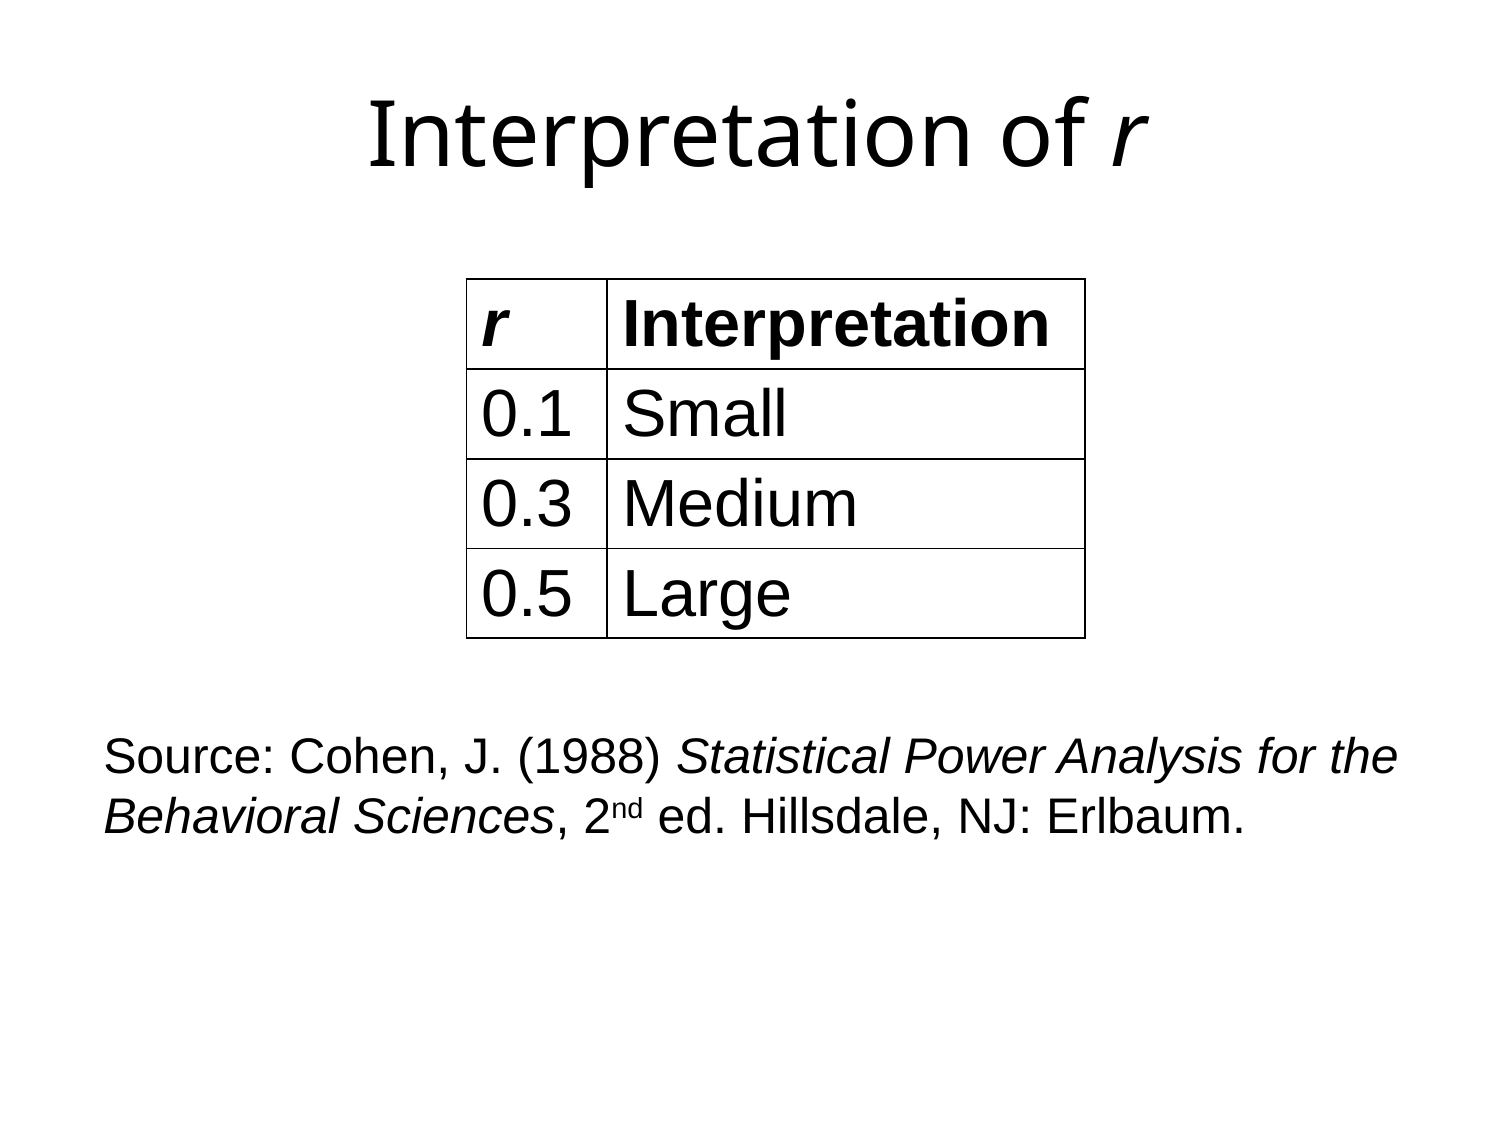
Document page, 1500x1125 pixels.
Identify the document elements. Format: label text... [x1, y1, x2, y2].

table_cell Medium [608, 460, 1084, 548]
table_cell 0.1 [467, 370, 606, 458]
title Interpretation of r [81, 66, 1432, 194]
table_header Interpretation [608, 280, 1084, 368]
table_header r [467, 280, 606, 368]
table_cell Small [608, 370, 1084, 458]
table_cell Large [608, 549, 1084, 637]
text_box Source: Cohen, J. (1988) Statistical Power Analysis for the Behavioral Sciences, 2nd ed. Hillsdale, NJ: Erlbaum. [88, 715, 1436, 851]
table_cell 0.3 [467, 460, 606, 548]
table_cell 0.5 [467, 549, 606, 637]
